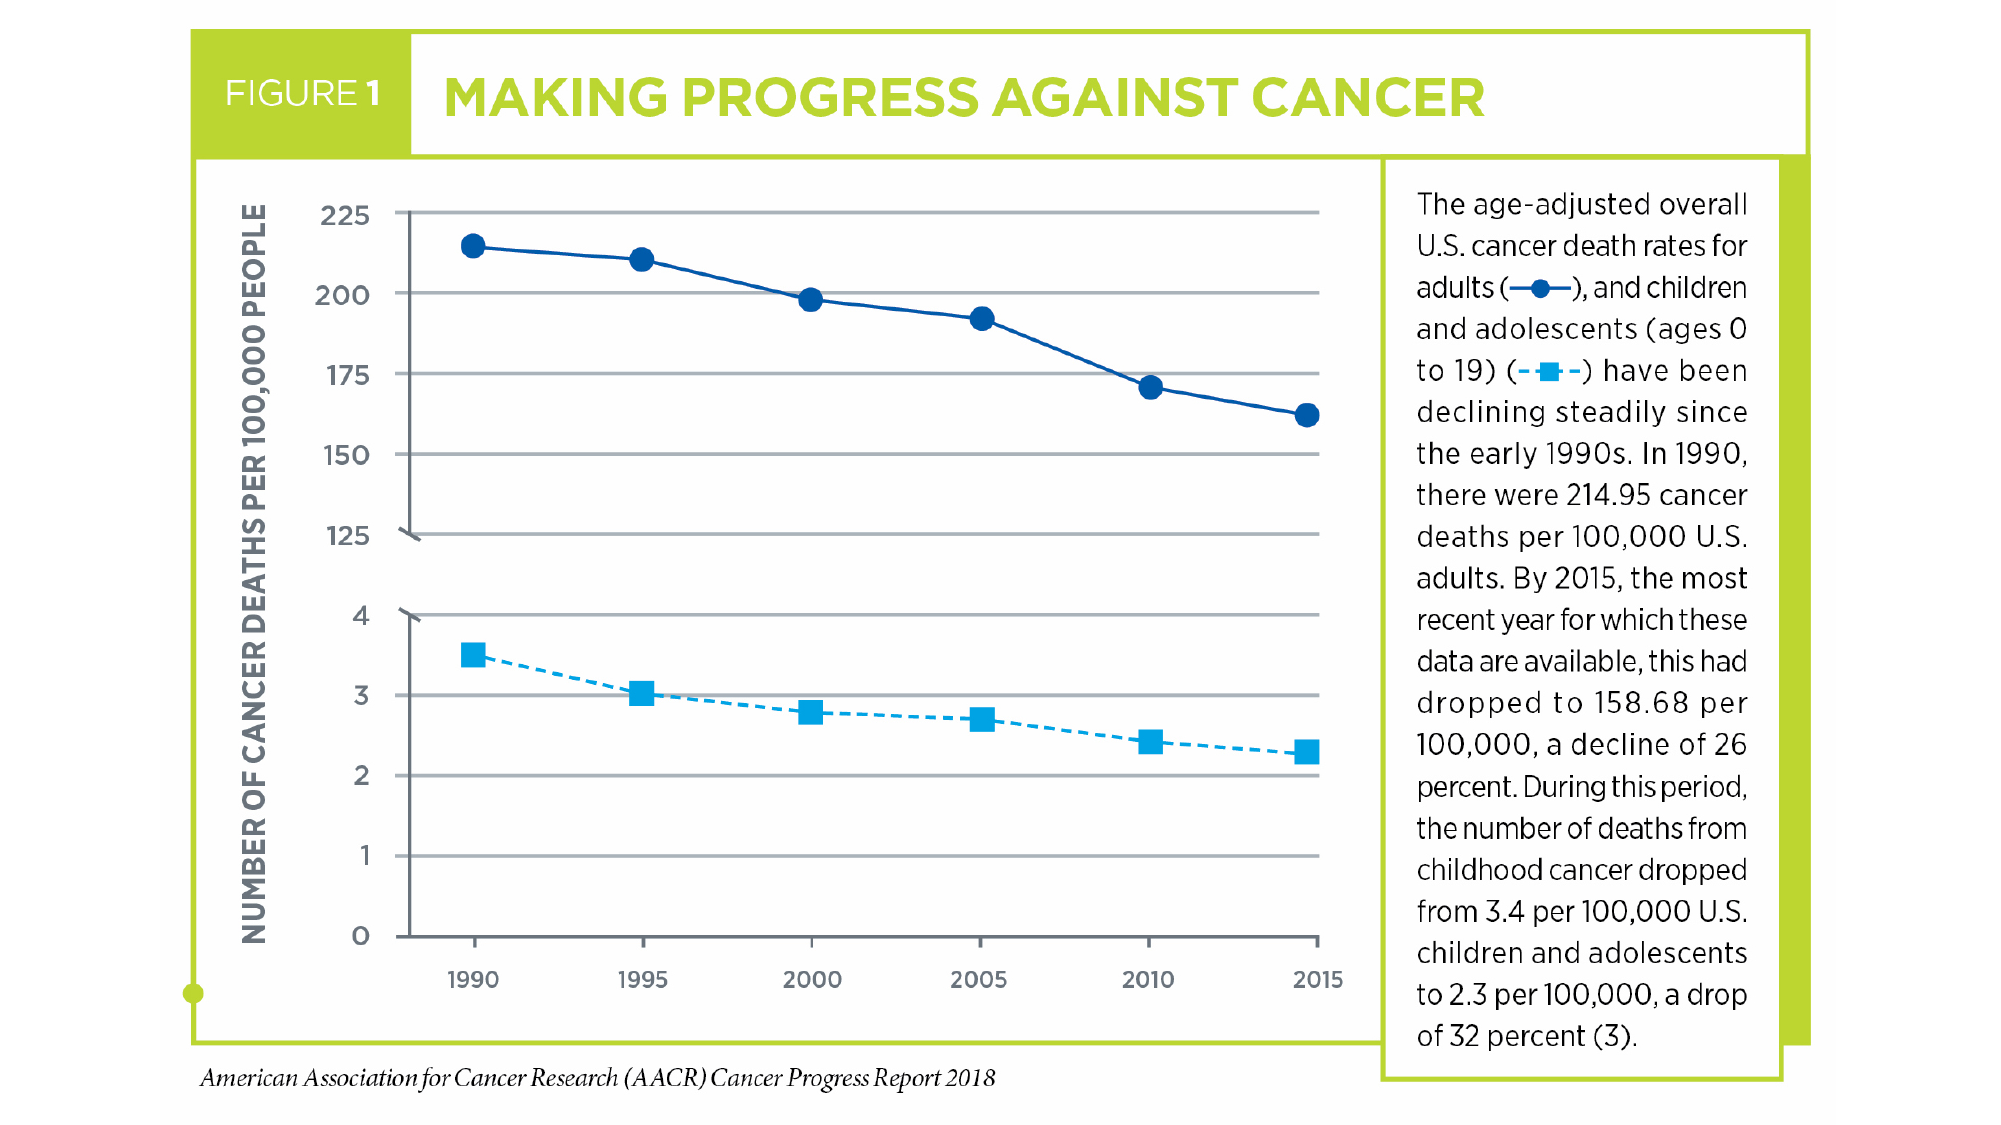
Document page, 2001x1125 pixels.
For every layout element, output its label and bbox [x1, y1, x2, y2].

picture [160, 0, 1836, 1125]
